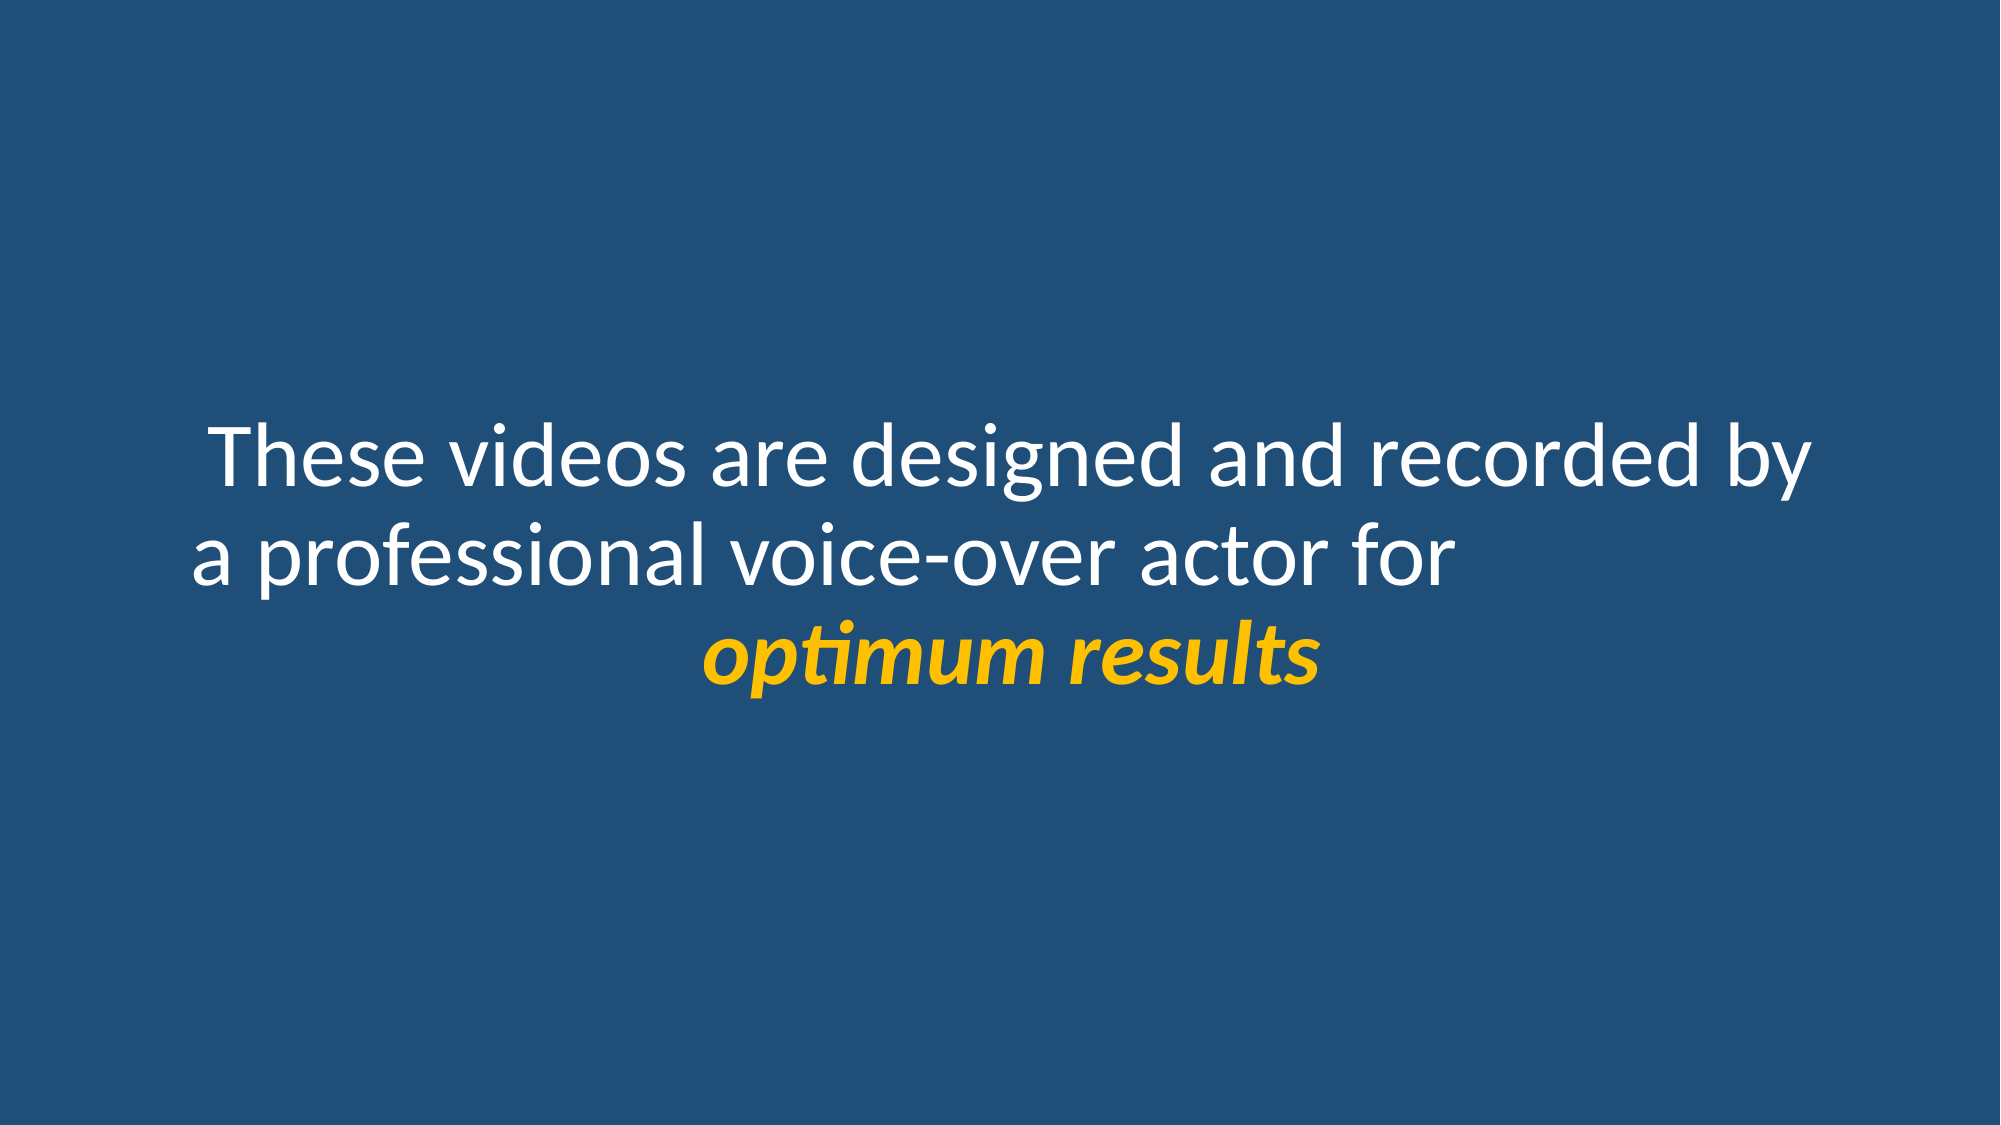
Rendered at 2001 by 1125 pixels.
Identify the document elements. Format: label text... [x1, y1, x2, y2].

list These videos are designed and recorded by a professional voice-over actor for optimum results [160, 399, 1864, 934]
